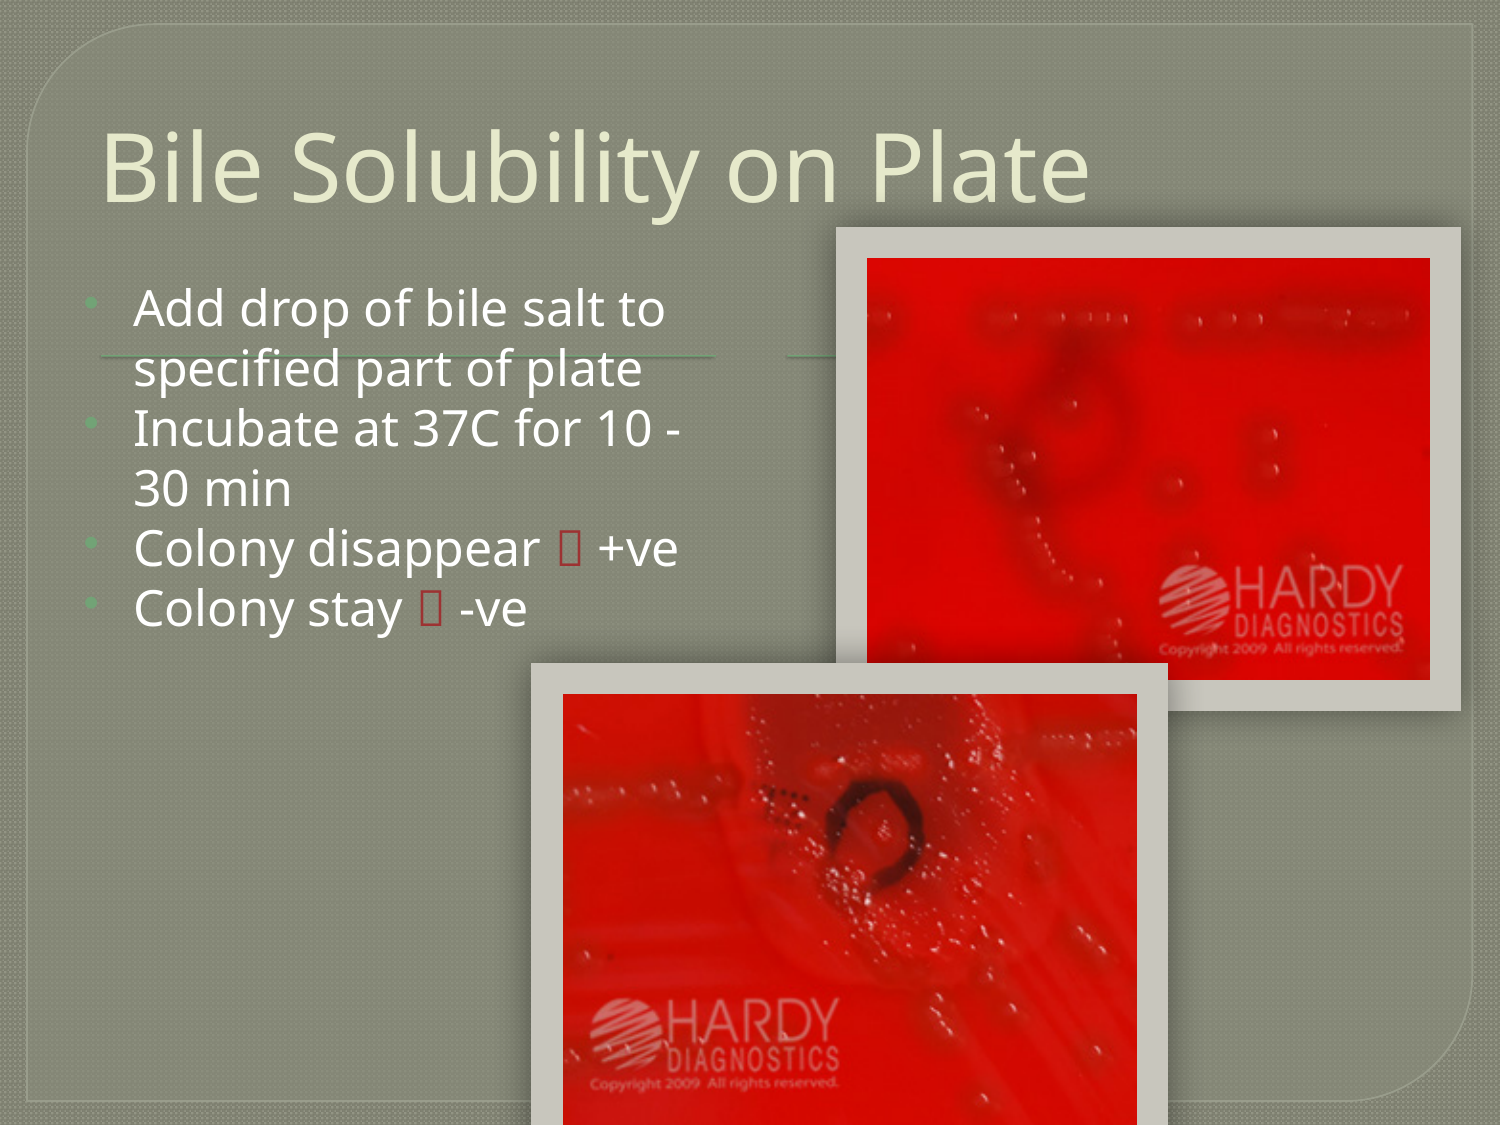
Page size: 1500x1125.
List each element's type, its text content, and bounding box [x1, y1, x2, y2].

list Add drop of bile salt to specified part of plate Incubate at 37C for 10 - 30 min Colony disappear  +ve Colony stay  -ve [70, 269, 734, 1069]
title Bile Solubility on Plate [75, 41, 1425, 229]
picture [562, 694, 1137, 1125]
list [866, 257, 1430, 680]
